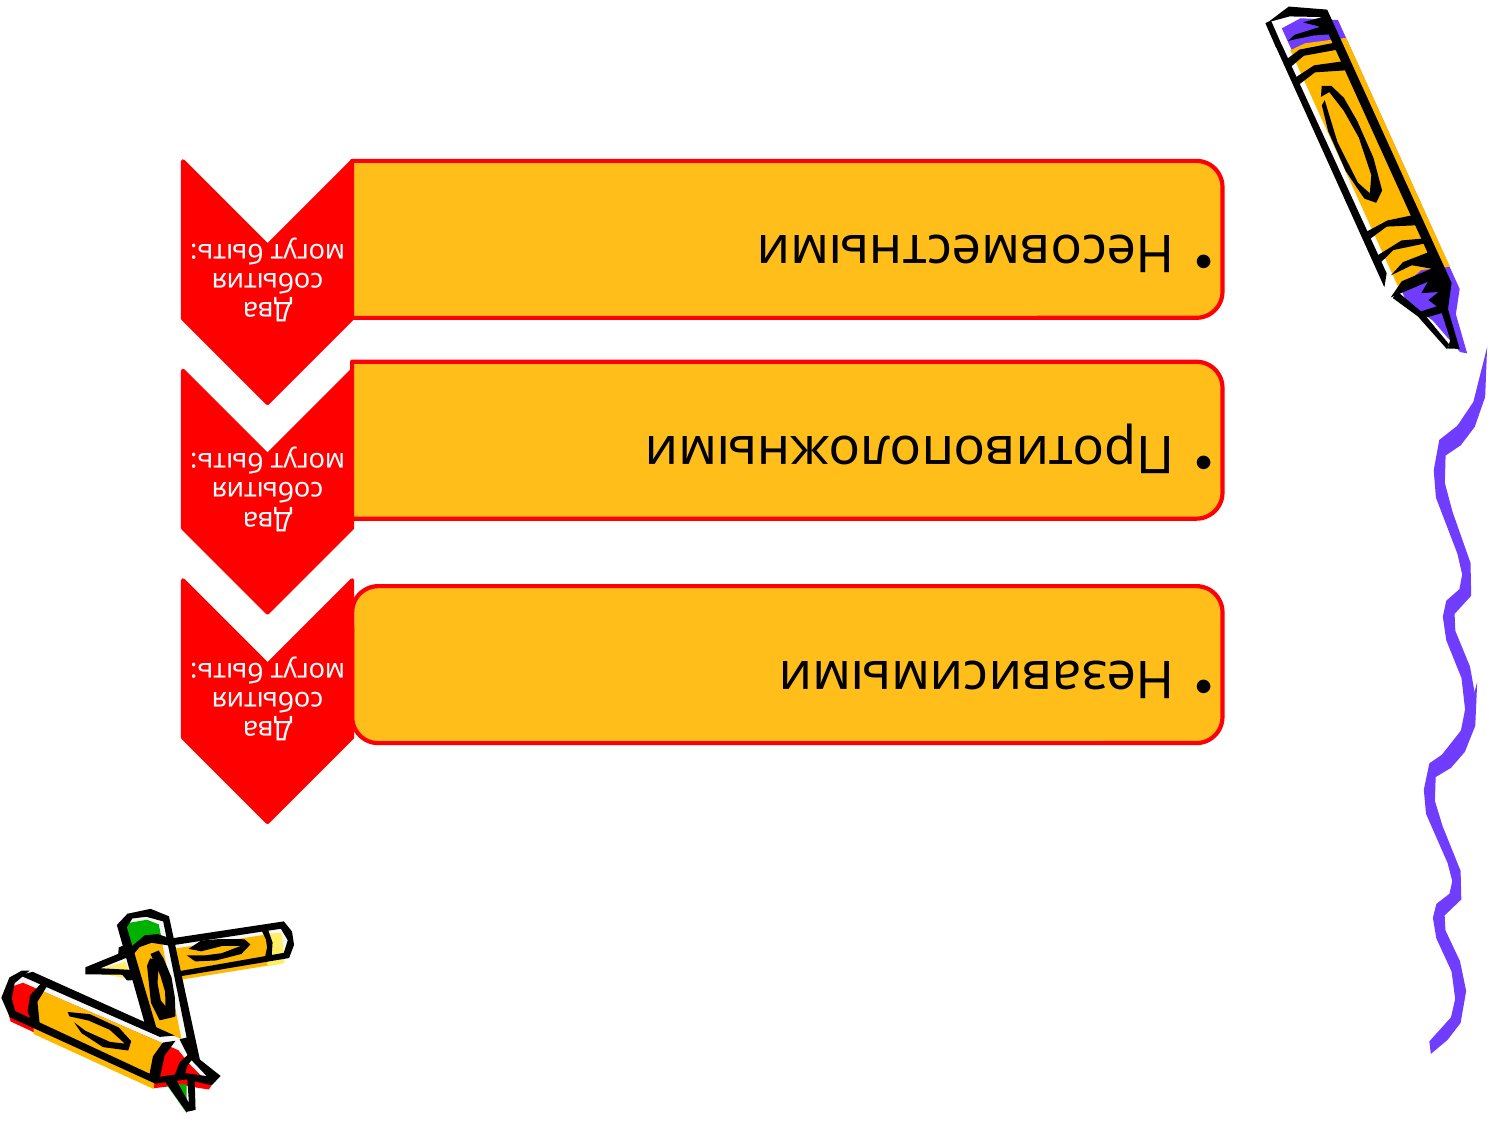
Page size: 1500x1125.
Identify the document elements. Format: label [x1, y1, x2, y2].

text_box [182, 160, 1337, 833]
